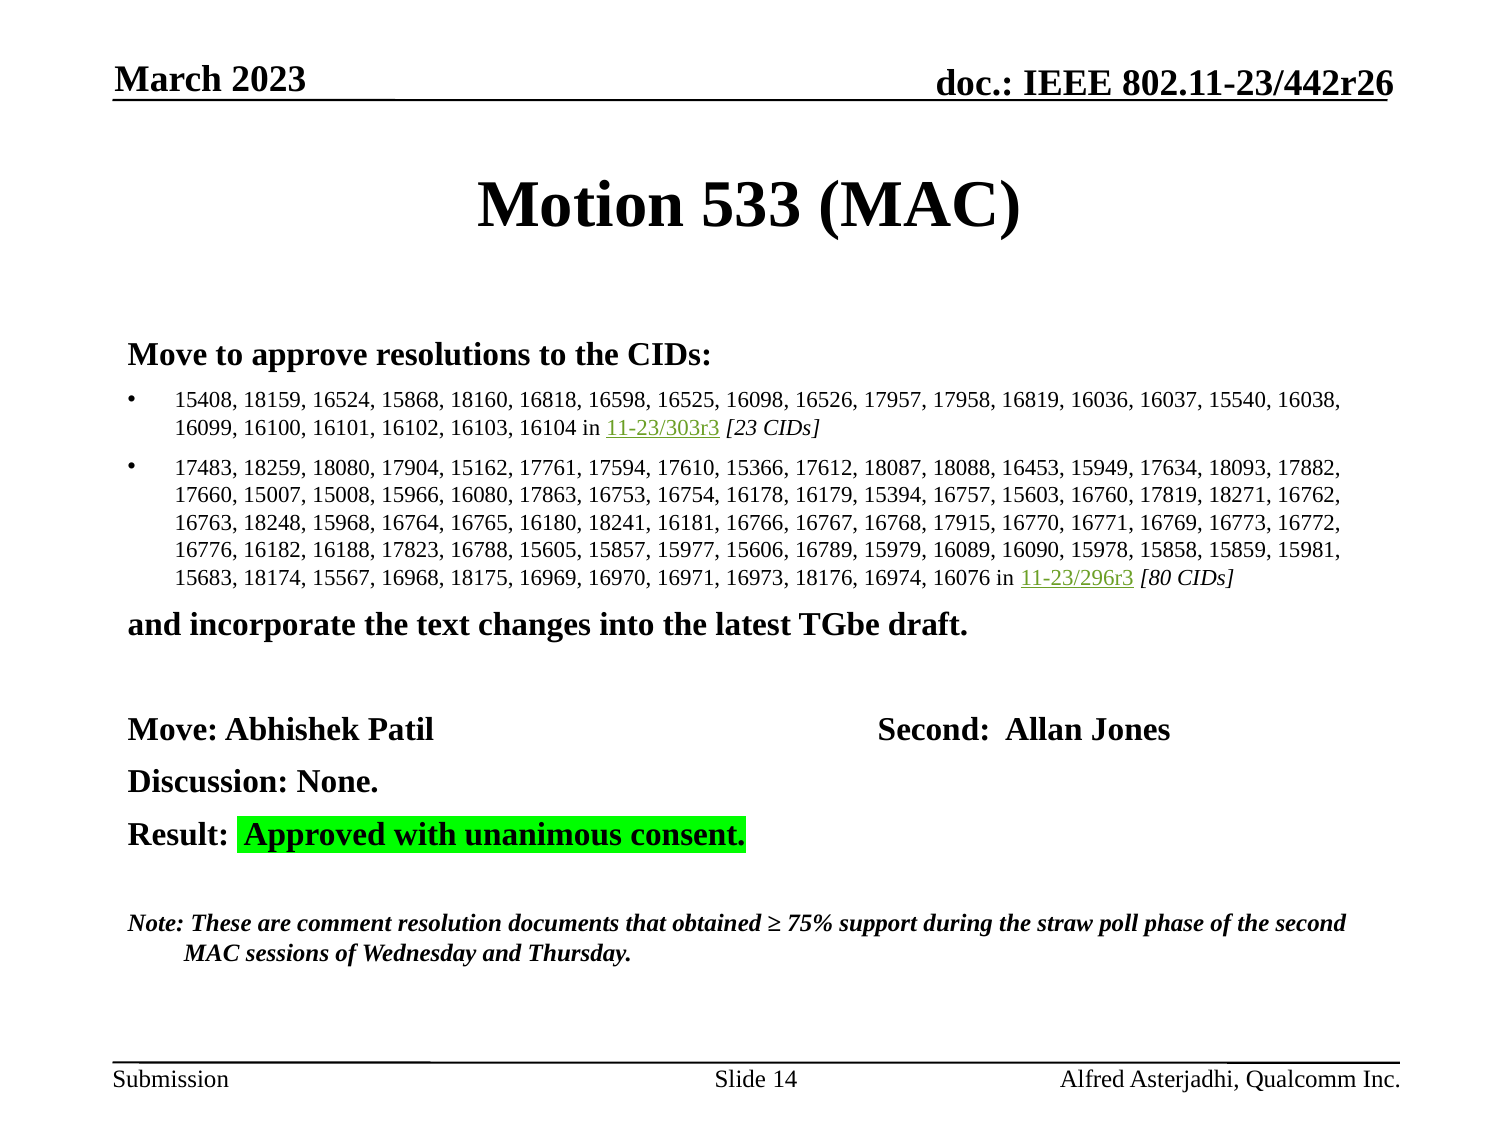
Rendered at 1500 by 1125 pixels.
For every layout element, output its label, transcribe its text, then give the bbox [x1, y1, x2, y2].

title Motion 533 (MAC) [112, 112, 1388, 288]
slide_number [114, 54, 423, 100]
slide_number Slide 14 [712, 1061, 800, 1123]
list Move to approve resolutions to the CIDs: 15408, 18159, 16524, 15868, 18160, 16818, 16598, 16525, 16098, 16526, 17957, 17958, 16819, 16036, 16037, 15540, 16038, 16099, 16100, 16101, 16102, 16103, 16104 in 11-23/303r3 [23 CIDs] 17483, 18259, 18080, 17904, 15162, 17761, 17594, 17610, 15366, 17612, 18087, 18088, 16453, 15949, 17634, 18093, 17882, 17660, 15007, 15008, 15966, 16080, 17863, 16753, 16754, 16178, 16179, 15394, 16757, 15603, 16760, 17819, 18271, 16762, 16763, 18248, 15968, 16764, 16765, 16180, 18241, 16181, 16766, 16767, 16768, 17915, 16770, 16771, 16769, 16773, 16772, 16776, 16182, 16188, 17823, 16788, 15605, 15857, 15977, 15606, 16789, 15979, 16089, 16090, 15978, 15858, 15859, 15981, 15683, 18174, 15567, 16968, 18175, 16969, 16970, 16971, 16973, 18176, 16974, 16076 in 11-23/296r3 [80 CIDs] and incorporate the text changes into the latest TGbe draft. Move: Abhishek Patil Second: Allan Jones Discussion: None. Result: Approved with unanimous consent. Note: These are comment resolution documents that obtained ≥ 75% support during the straw poll phase of the second MAC sessions of Wednesday and Thursday. [112, 324, 1388, 1063]
footer Alfred Asterjadhi, Qualcomm Inc. [878, 1061, 1402, 1093]
